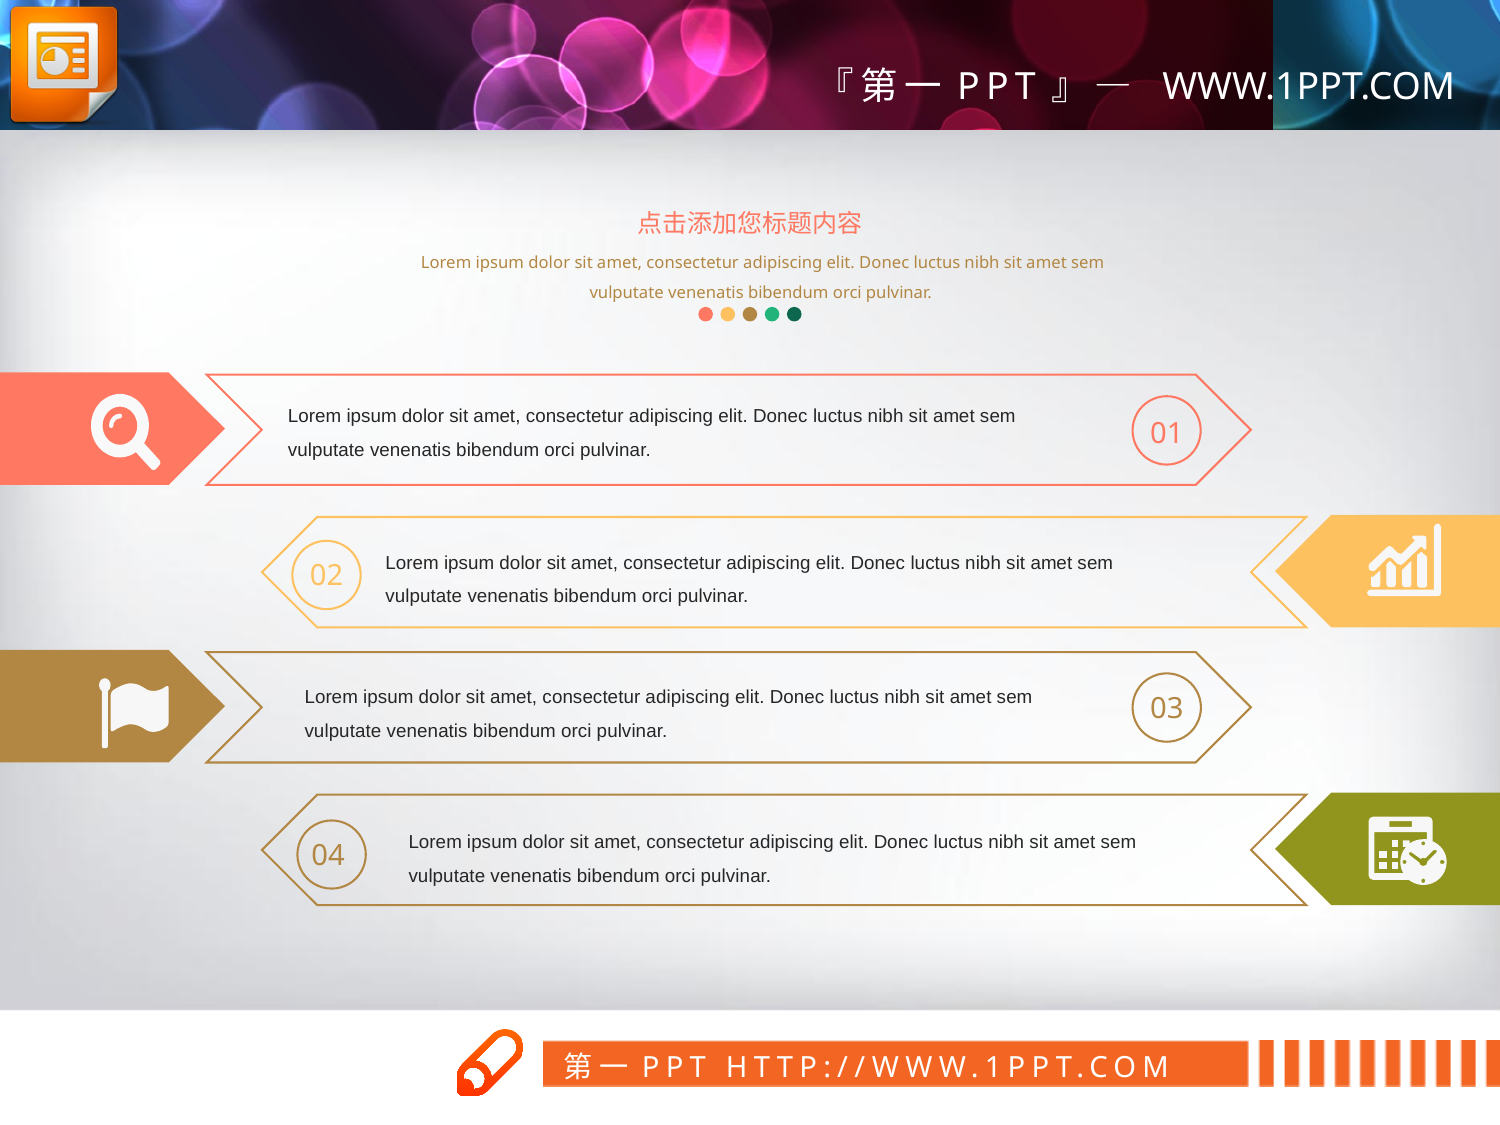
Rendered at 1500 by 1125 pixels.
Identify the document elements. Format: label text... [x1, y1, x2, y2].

text_box [0, 649, 225, 763]
picture [543, 1040, 1500, 1087]
text_box [99, 678, 111, 749]
text_box [1275, 514, 1500, 628]
picture [0, 0, 1500, 1012]
text_box Lorem ipsum dolor sit amet, consectetur adipiscing elit. Donec luctus nibh sit amet sem vulputate venenatis bibendum orci pulvinar. [393, 811, 1172, 894]
text_box Lorem ipsum dolor sit amet, consectetur adipiscing elit. Donec luctus nibh sit amet sem vulputate venenatis bibendum orci pulvinar. [404, 234, 1122, 310]
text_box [1366, 523, 1442, 597]
text_box 点击添加您标题内容 [622, 199, 878, 245]
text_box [1132, 673, 1229, 742]
text_box [206, 374, 1251, 485]
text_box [1368, 816, 1447, 886]
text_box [296, 820, 374, 889]
text_box [261, 547, 287, 598]
text_box Lorem ipsum dolor sit amet, consectetur adipiscing elit. Donec luctus nibh sit amet sem vulputate venenatis bibendum orci pulvinar. [370, 531, 1149, 614]
text_box [295, 516, 1307, 628]
text_box Lorem ipsum dolor sit amet, consectetur adipiscing elit. Donec luctus nibh sit amet sem vulputate venenatis bibendum orci pulvinar. [289, 666, 1068, 749]
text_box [1132, 395, 1201, 465]
text_box [1275, 792, 1500, 906]
text_box Lorem ipsum dolor sit amet, consectetur adipiscing elit. Donec luctus nibh sit amet sem vulputate venenatis bibendum orci pulvinar. [273, 385, 1051, 468]
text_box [292, 540, 371, 610]
text_box [110, 683, 169, 732]
text_box [206, 652, 1215, 763]
text_box [1233, 689, 1251, 726]
text_box [0, 372, 225, 485]
text_box [261, 794, 1307, 906]
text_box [698, 306, 802, 322]
text_box [91, 393, 161, 471]
